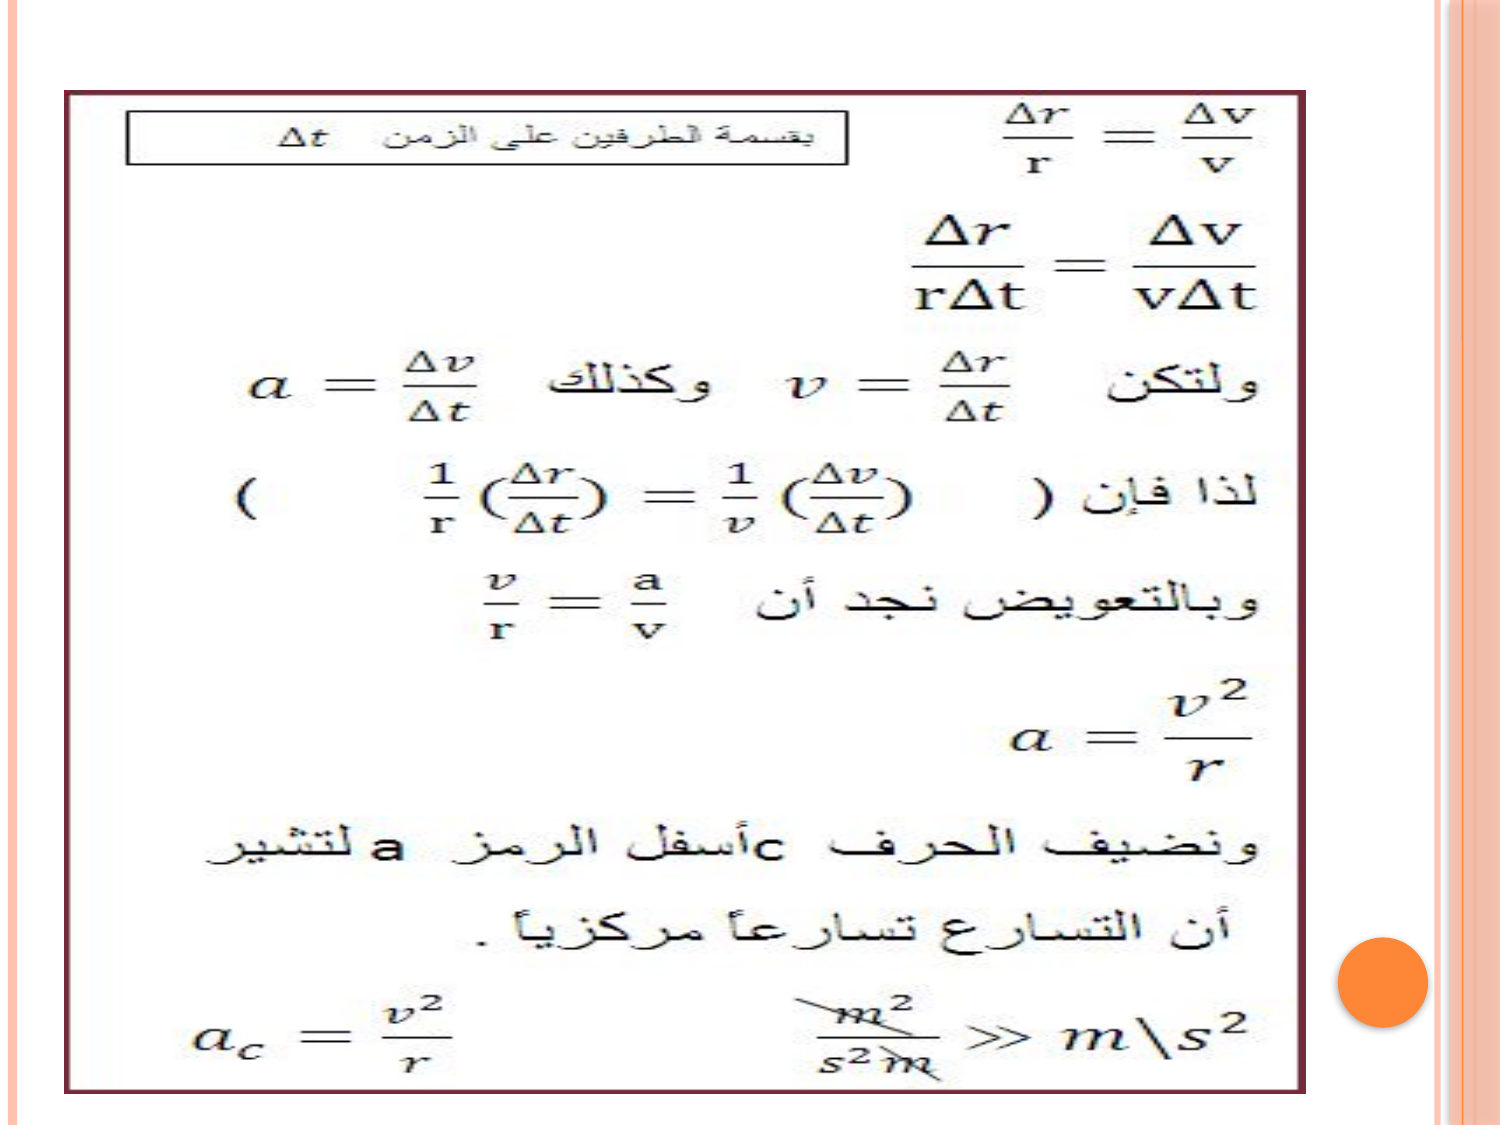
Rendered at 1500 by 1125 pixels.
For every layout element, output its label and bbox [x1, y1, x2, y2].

picture [64, 89, 1306, 1095]
